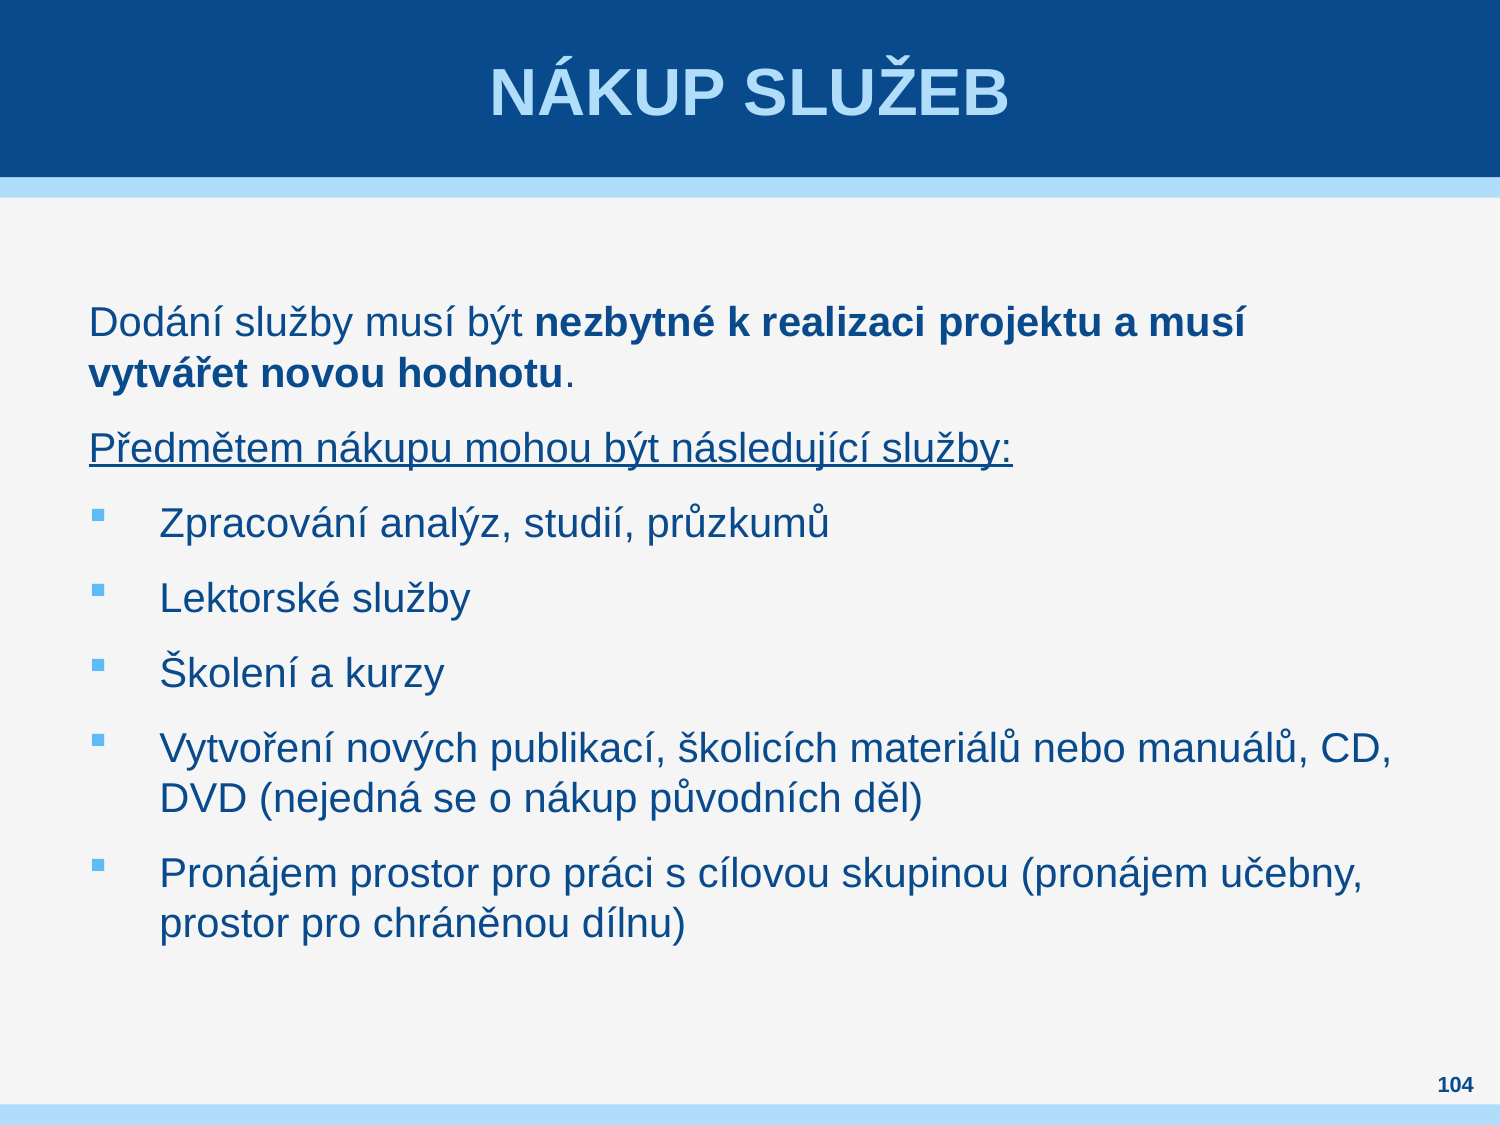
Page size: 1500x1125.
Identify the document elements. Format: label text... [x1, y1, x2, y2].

slide_number 104 [1417, 1068, 1495, 1099]
title Nákup služeb [59, 0, 1441, 178]
list Dodání služby musí být nezbytné k realizaci projektu a musí vytvářet novou hodnotu. Předmětem nákupu mohou být následující služby: Zpracování analýz, studií, průzkumů Lektorské služby Školení a kurzy Vytvoření nových publikací, školicích materiálů nebo manuálů, CD, DVD (nejedná se o nákup původních děl) Pronájem prostor pro práci s cílovou skupinou (pronájem učebny, prostor pro chráněnou dílnu) [88, 295, 1412, 1004]
